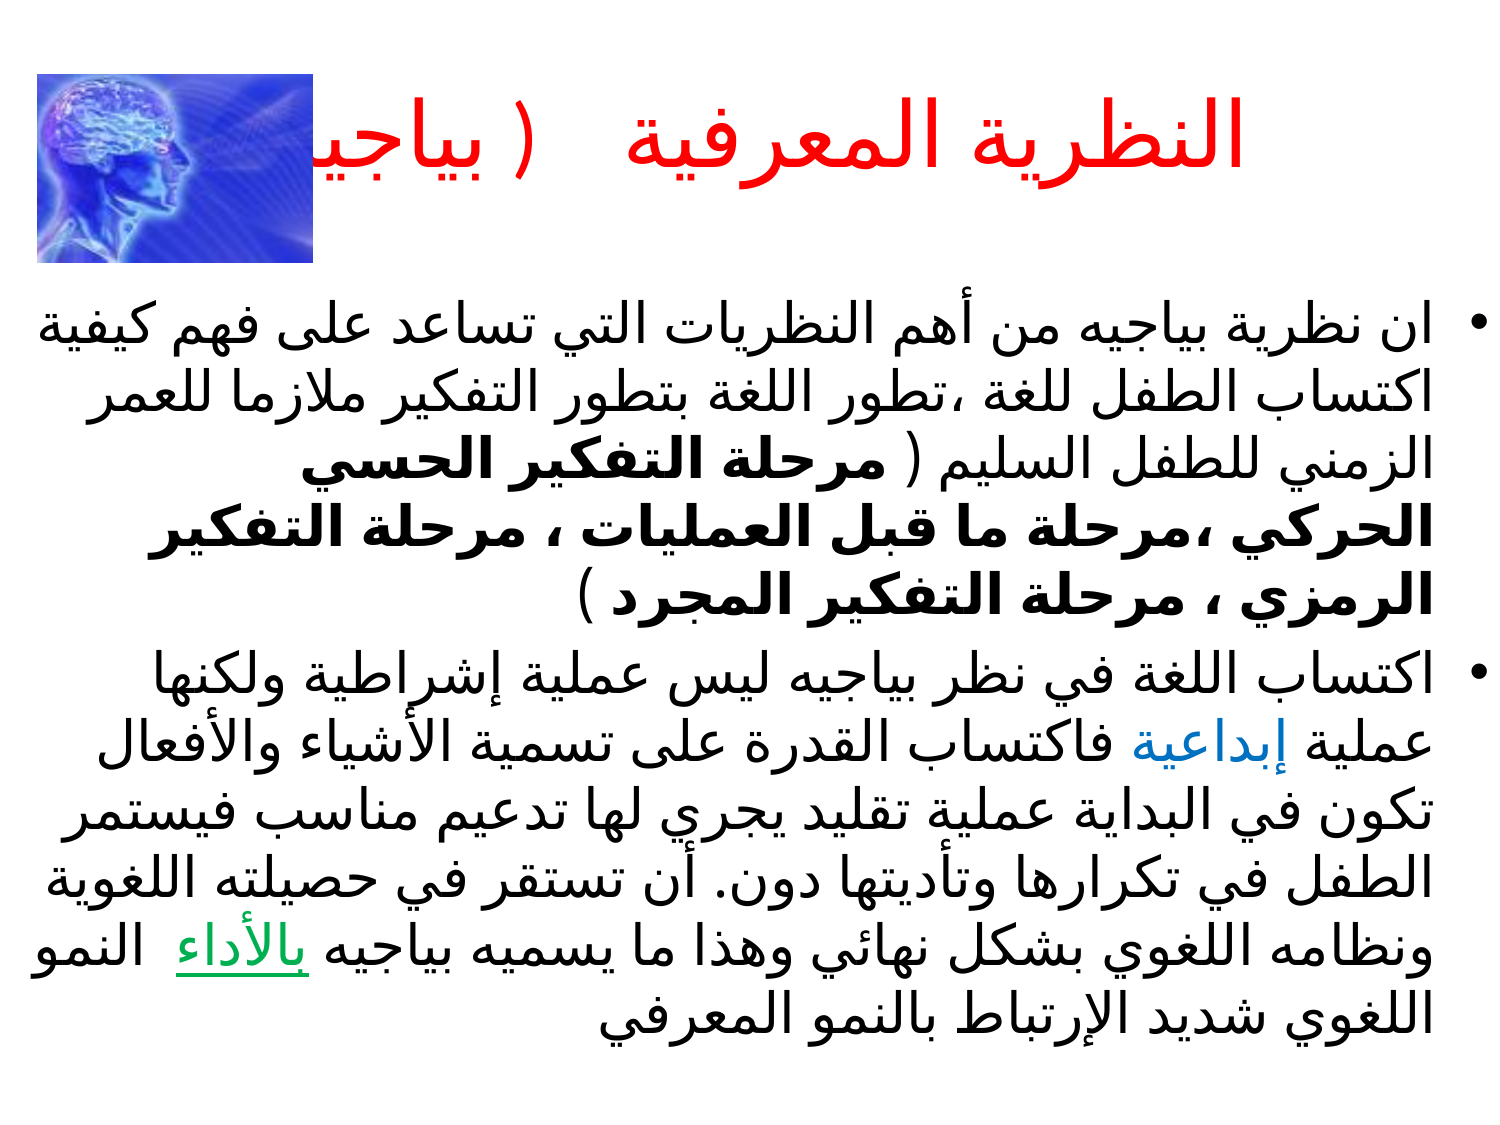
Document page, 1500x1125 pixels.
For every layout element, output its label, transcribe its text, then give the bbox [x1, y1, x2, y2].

list ان نظرية بياجيه من أهم النظريات التي تساعد على فهم كيفية اكتساب الطفل للغة ،تطور اللغة بتطور التفكير ملازما للعمر الزمني للطفل السليم ( مرحلة التفكير الحسي الحركي ،مرحلة ما قبل العمليات ، مرحلة التفكير الرمزي ، مرحلة التفكير المجرد ) اكتساب اللغة في نظر بياجيه ليس عملية إشراطية ولكنها عملية إبداعية فاكتساب القدرة على تسمية الأشياء والأفعال تكون في البداية عملية تقليد يجري لها تدعيم مناسب فيستمر الطفل في تكرارها وتأديتها دون. أن تستقر في حصيلته اللغوية ونظامه اللغوي بشكل نهائي وهذا ما يسميه بياجيه بالأداء النمو اللغوي شديد الإرتباط بالنمو المعرفي [0, 200, 1500, 1063]
title (بياجيه ) النظرية المعرفية [62, 37, 1413, 200]
picture [37, 74, 313, 263]
